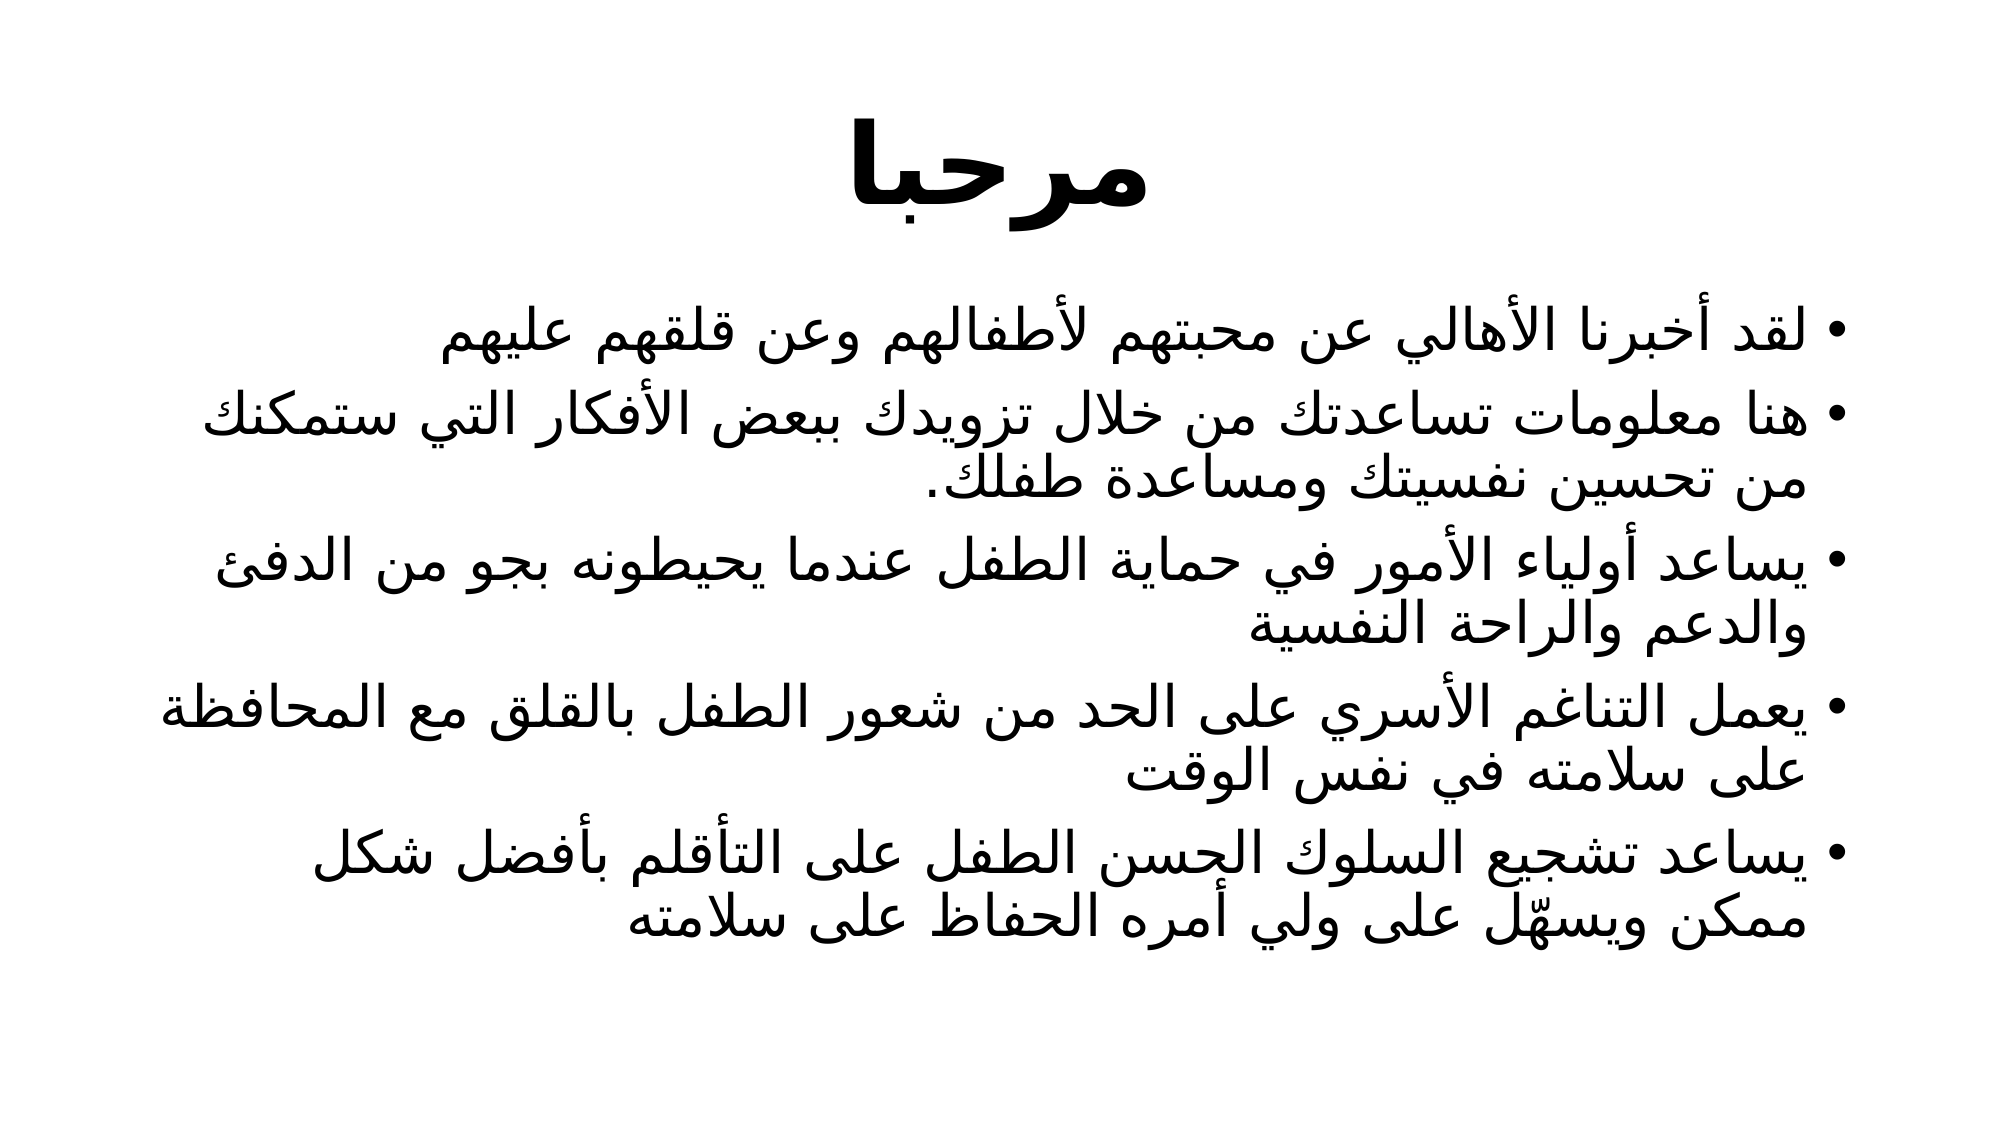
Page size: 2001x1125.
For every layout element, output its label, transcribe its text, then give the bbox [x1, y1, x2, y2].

list لقد أخبرنا الأهالي عن محبتهم لأطفالهم وعن قلقهم عليهم هنا معلومات تساعدتك من خلال تزويدك ببعض الأفكار التي ستمكنك من تحسين نفسيتك ومساعدة طفلك. يساعد أولياء الأمور في حماية الطفل عندما يحيطونه بجو من الدفئ والدعم والراحة النفسية يعمل التناغم الأسري على الحد من شعور الطفل بالقلق مع المحافظة على سلامته في نفس الوقت يساعد تشجيع السلوك الحسن الطفل على التأقلم بأفضل شكل ممكن ويسهّل على ولي أمره الحفاظ على سلامته [137, 292, 1863, 1057]
title مرحبا [137, 59, 1863, 278]
